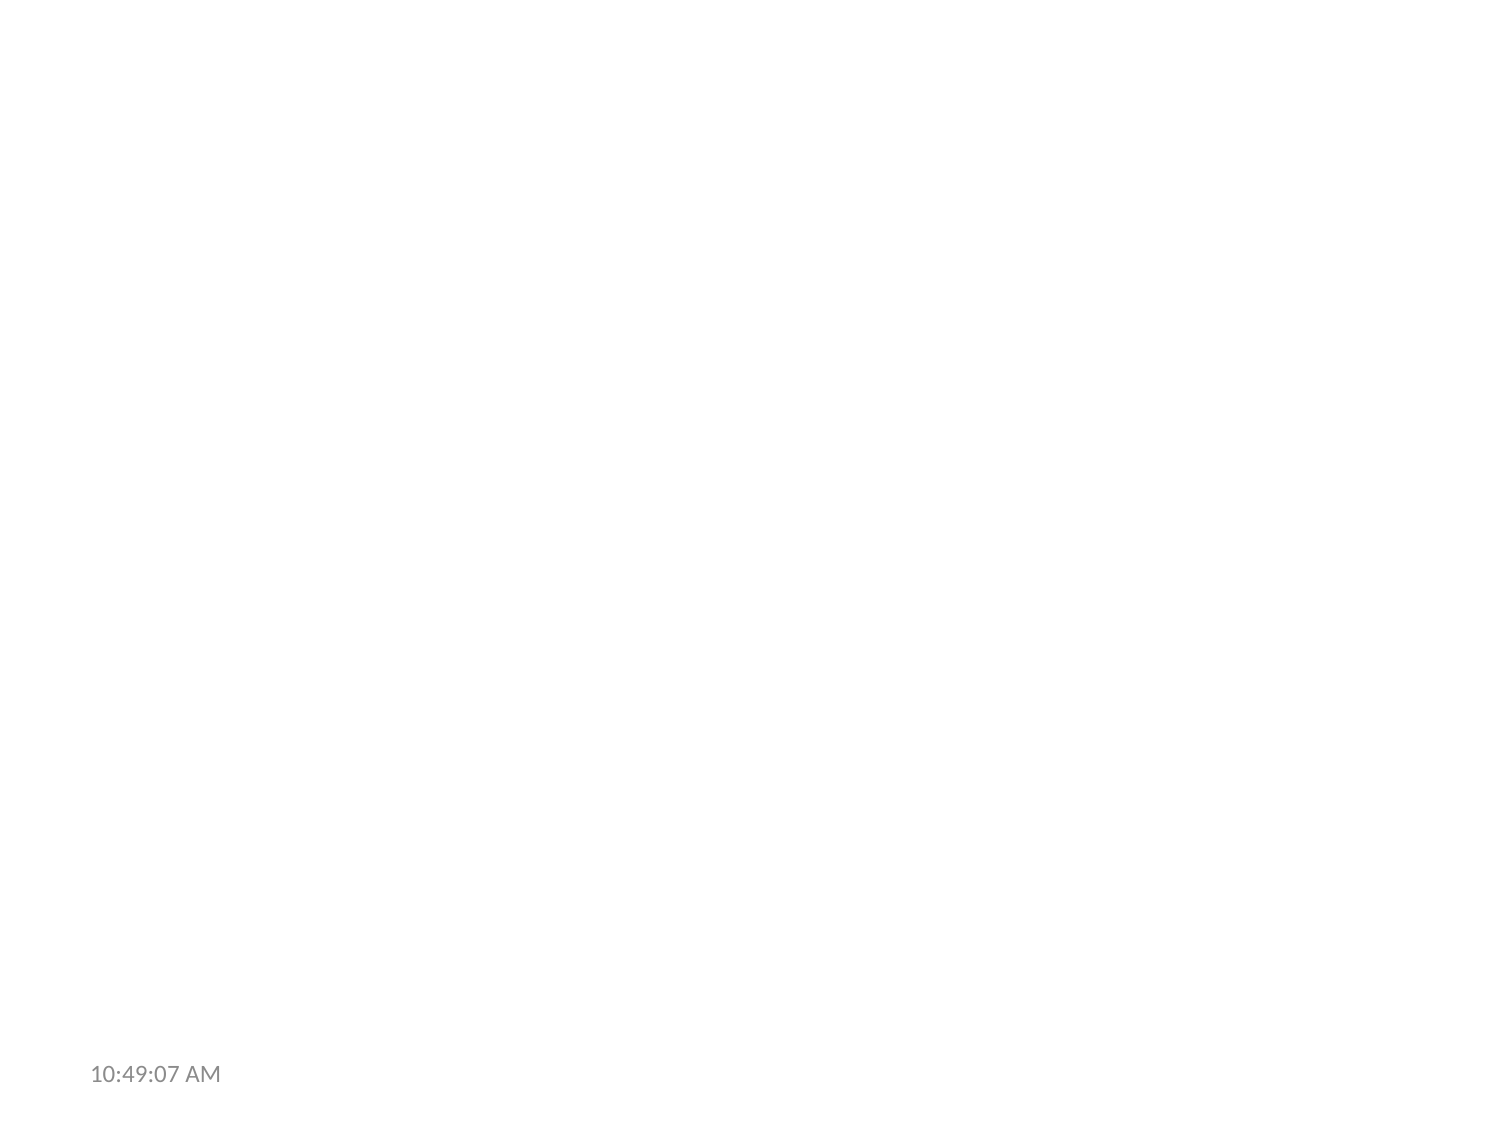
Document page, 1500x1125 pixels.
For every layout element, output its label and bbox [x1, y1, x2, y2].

slide_number [75, 1042, 425, 1103]
